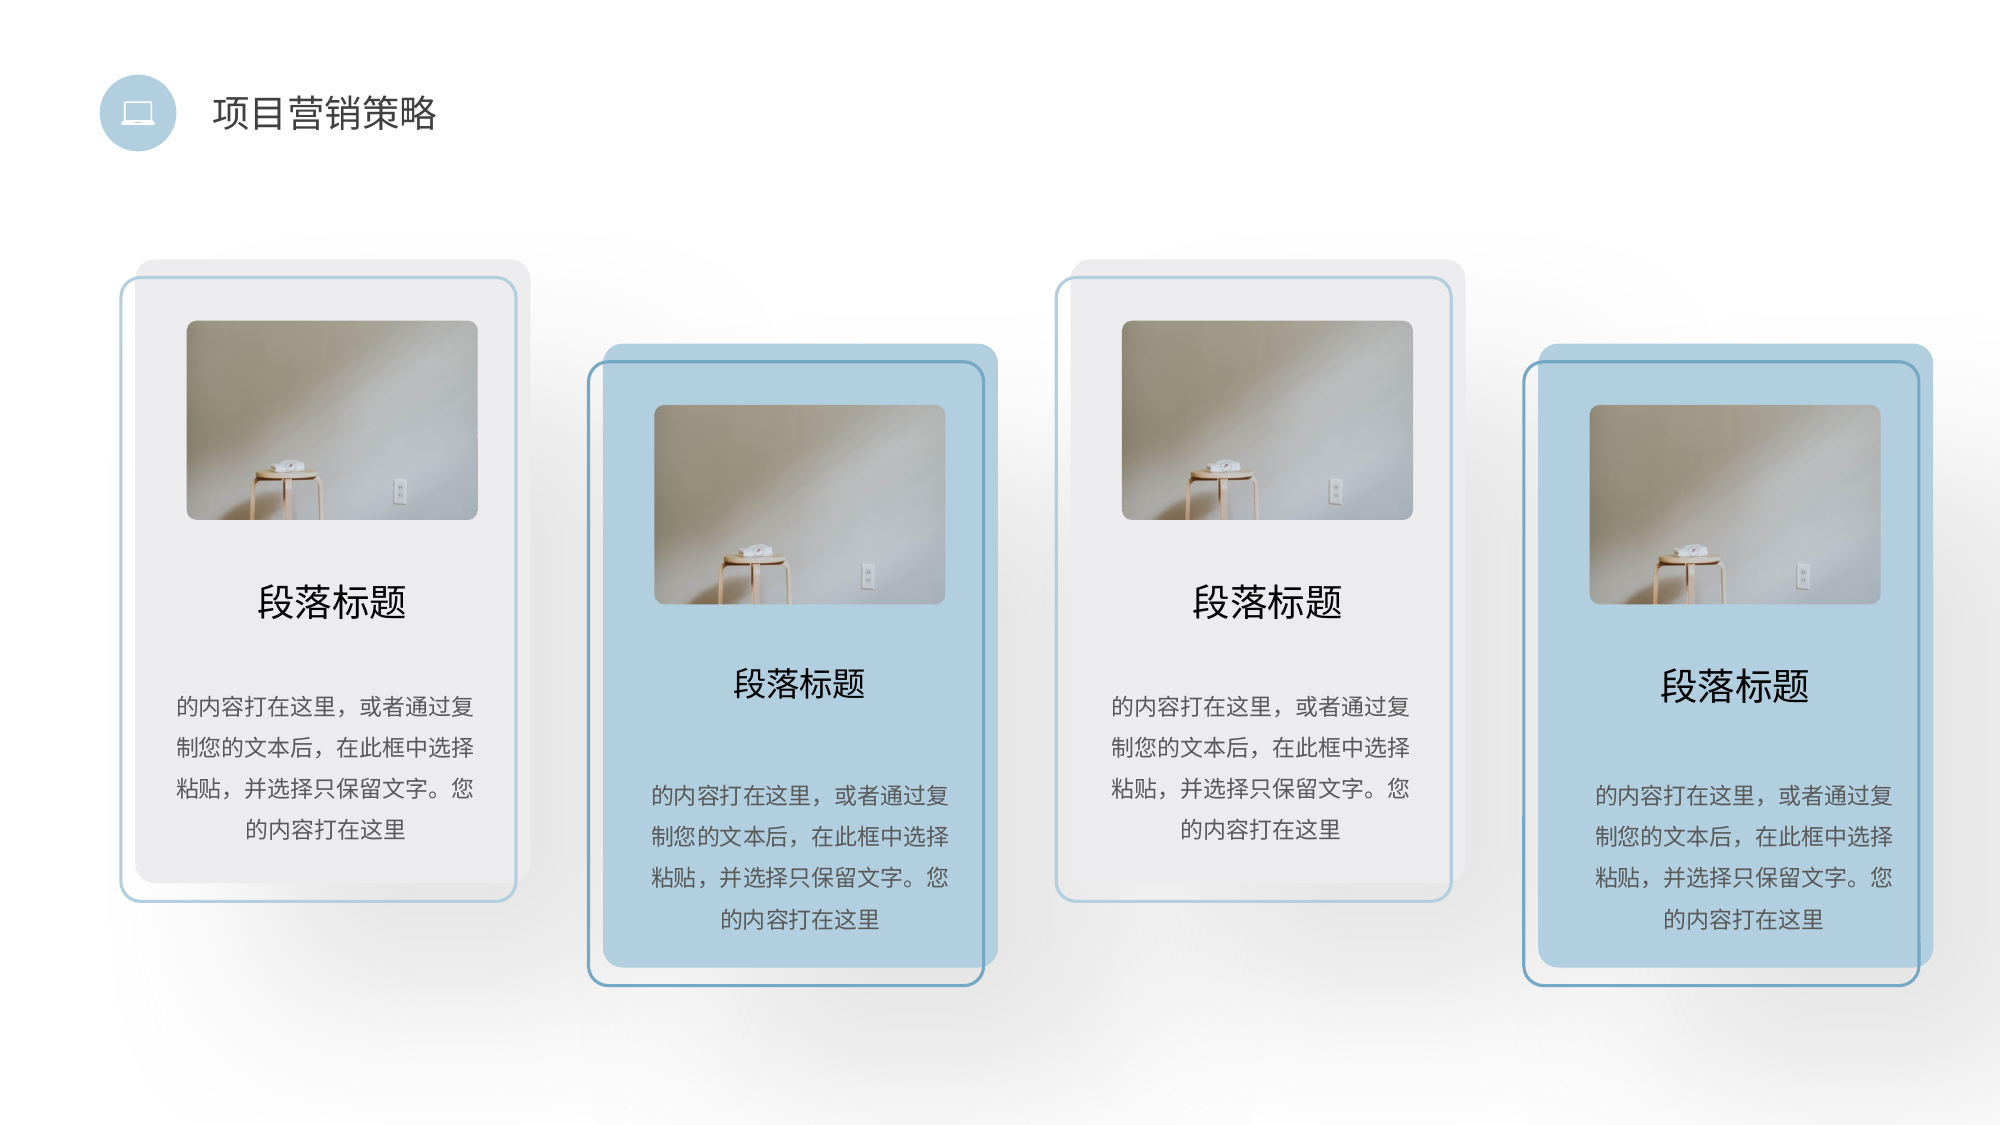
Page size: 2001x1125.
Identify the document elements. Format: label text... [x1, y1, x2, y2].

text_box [588, 343, 998, 986]
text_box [1056, 259, 1466, 902]
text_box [120, 259, 531, 902]
text_box 项目营销策略 [197, 82, 582, 143]
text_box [1523, 343, 1934, 986]
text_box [99, 74, 177, 152]
